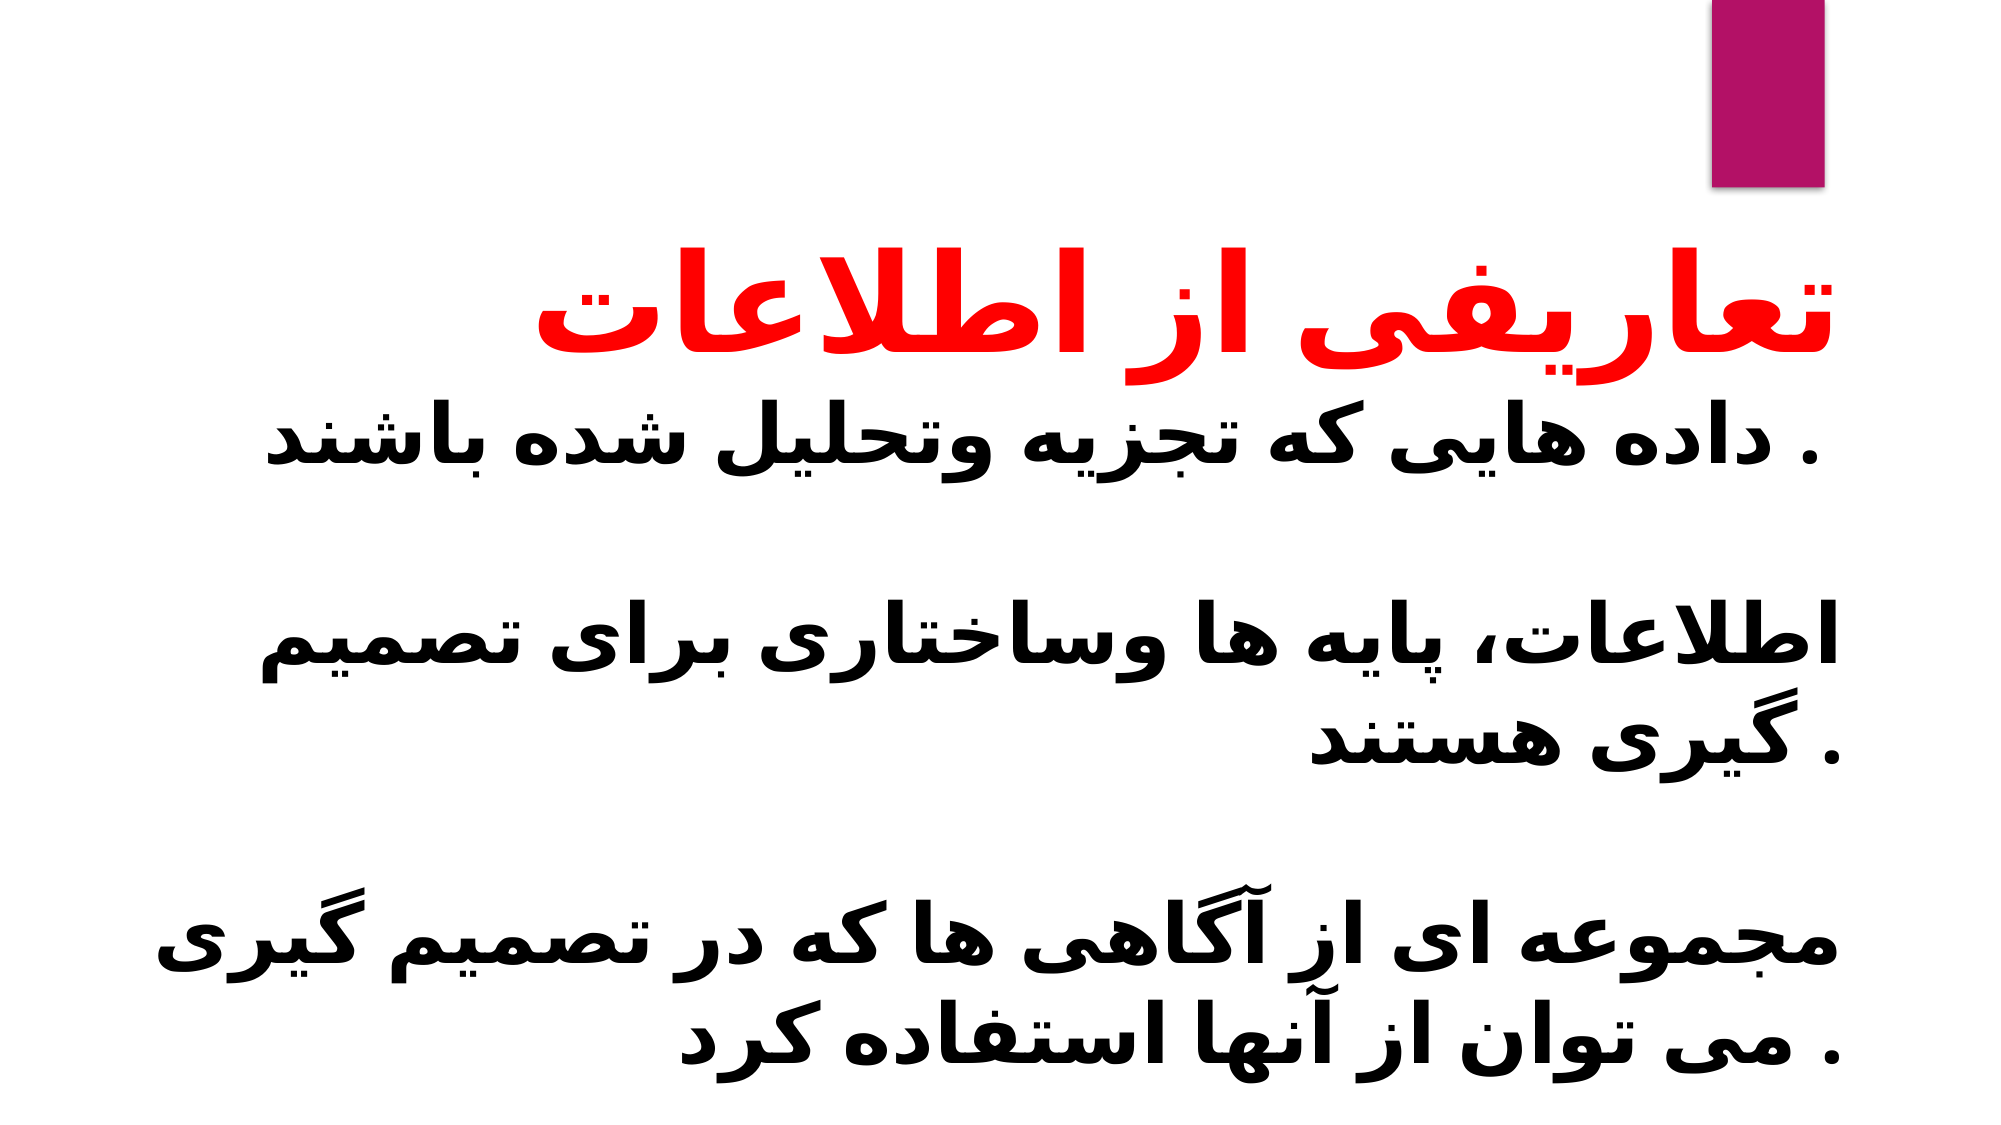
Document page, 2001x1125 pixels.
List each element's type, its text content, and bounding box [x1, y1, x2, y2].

text_box تعاریفی از اطلاعات داده هایی که تجزیه وتحلیل شده باشند . اطلاعات، پایه ها وساختاری برای تصمیم گیری هستند . مجموعه ای از آگاهی ها که در تصمیم گیری می توان از آنها استفاده کرد . [52, 207, 1859, 1088]
